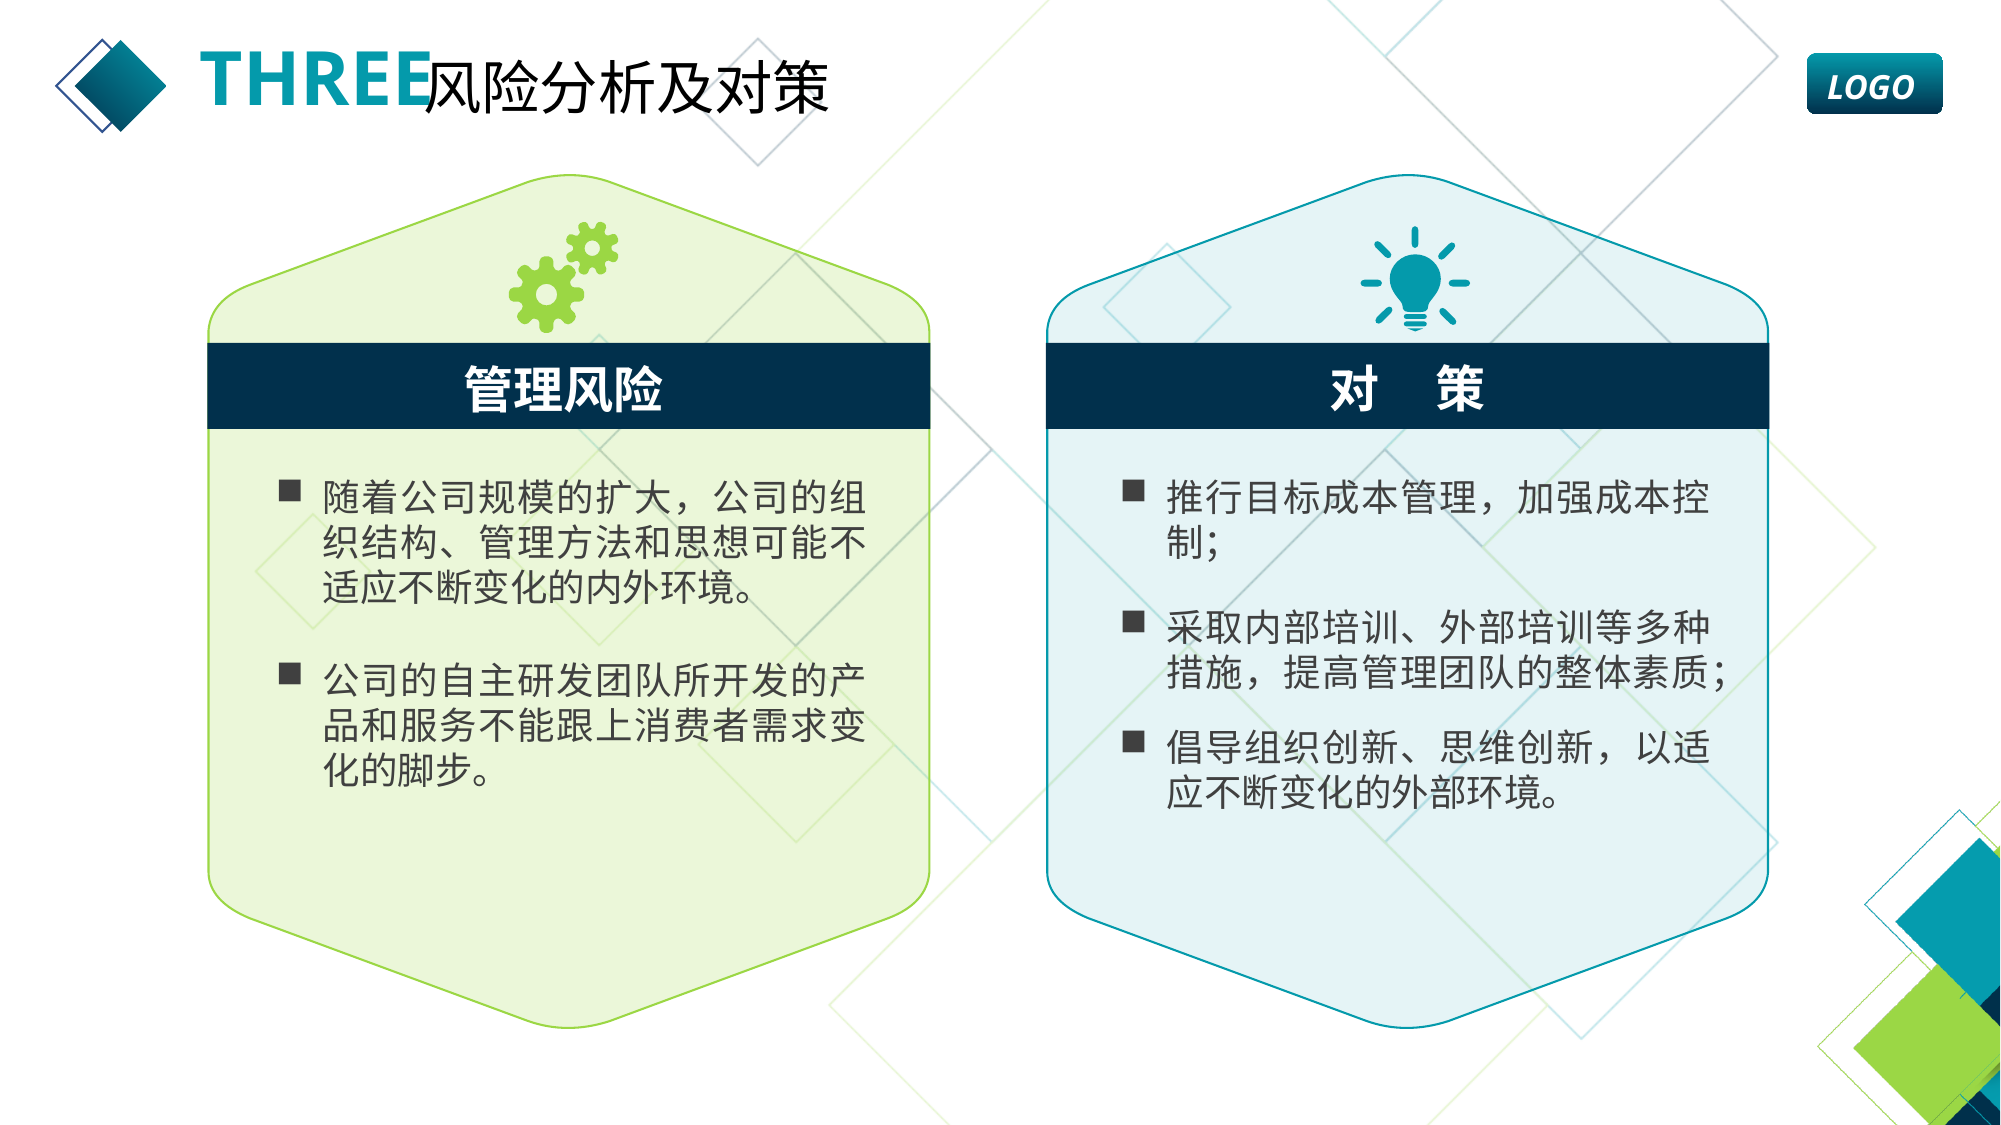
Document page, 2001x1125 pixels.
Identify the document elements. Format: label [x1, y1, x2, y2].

text_box [207, 172, 931, 1031]
text_box [1045, 172, 1770, 1031]
picture [1798, 691, 2001, 1125]
text_box [184, 23, 1038, 130]
